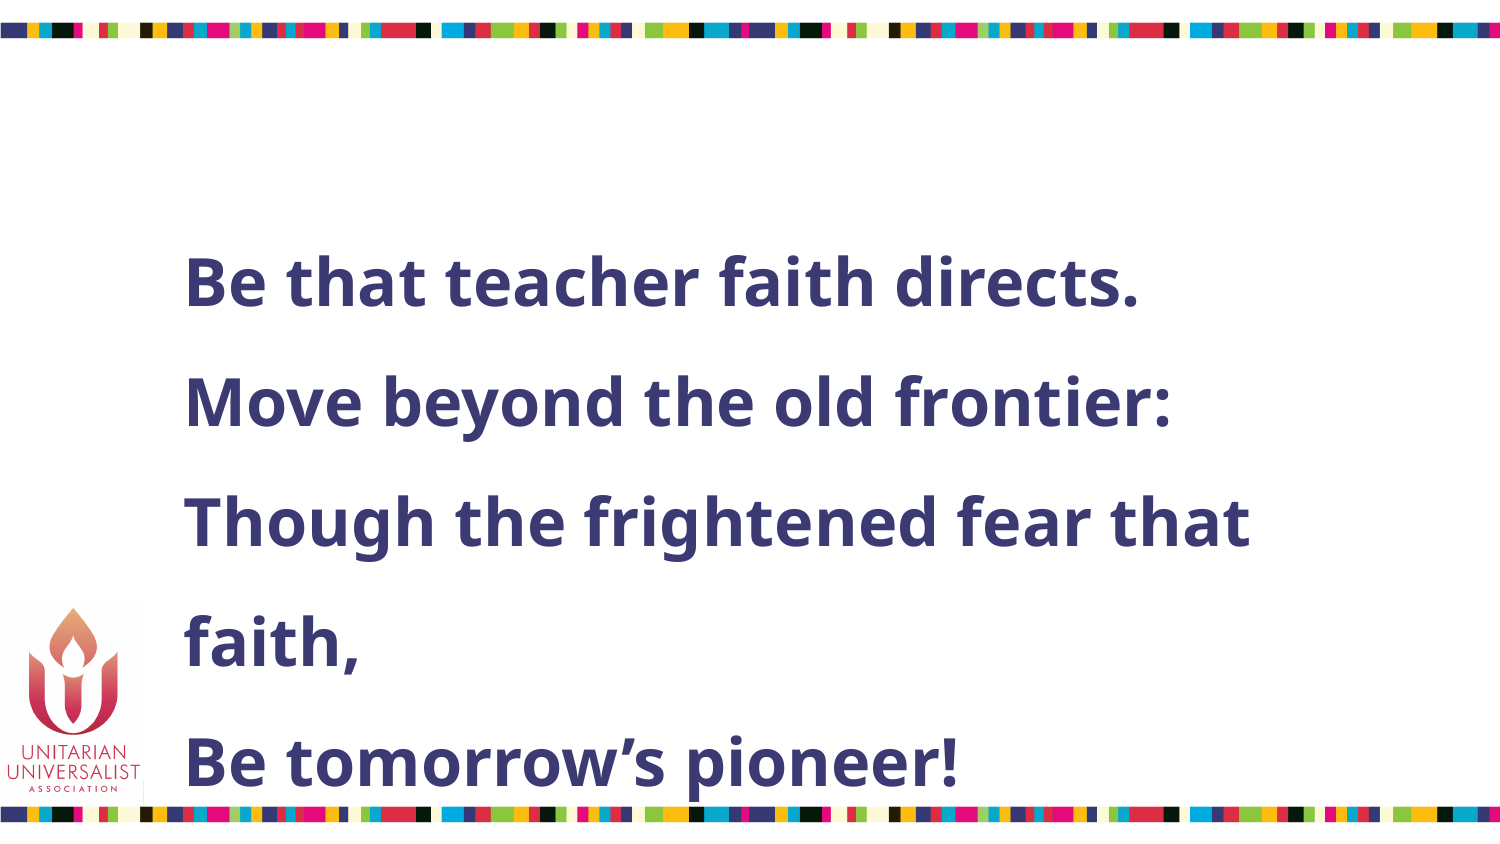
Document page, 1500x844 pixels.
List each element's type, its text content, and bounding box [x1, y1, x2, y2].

text_box Be that teacher faith directs. Move beyond the old frontier: Though the frightened fear that faith, Be tomorrow’s pioneer! [168, 184, 1421, 805]
picture [0, 600, 1500, 824]
picture [0, 22, 1500, 40]
